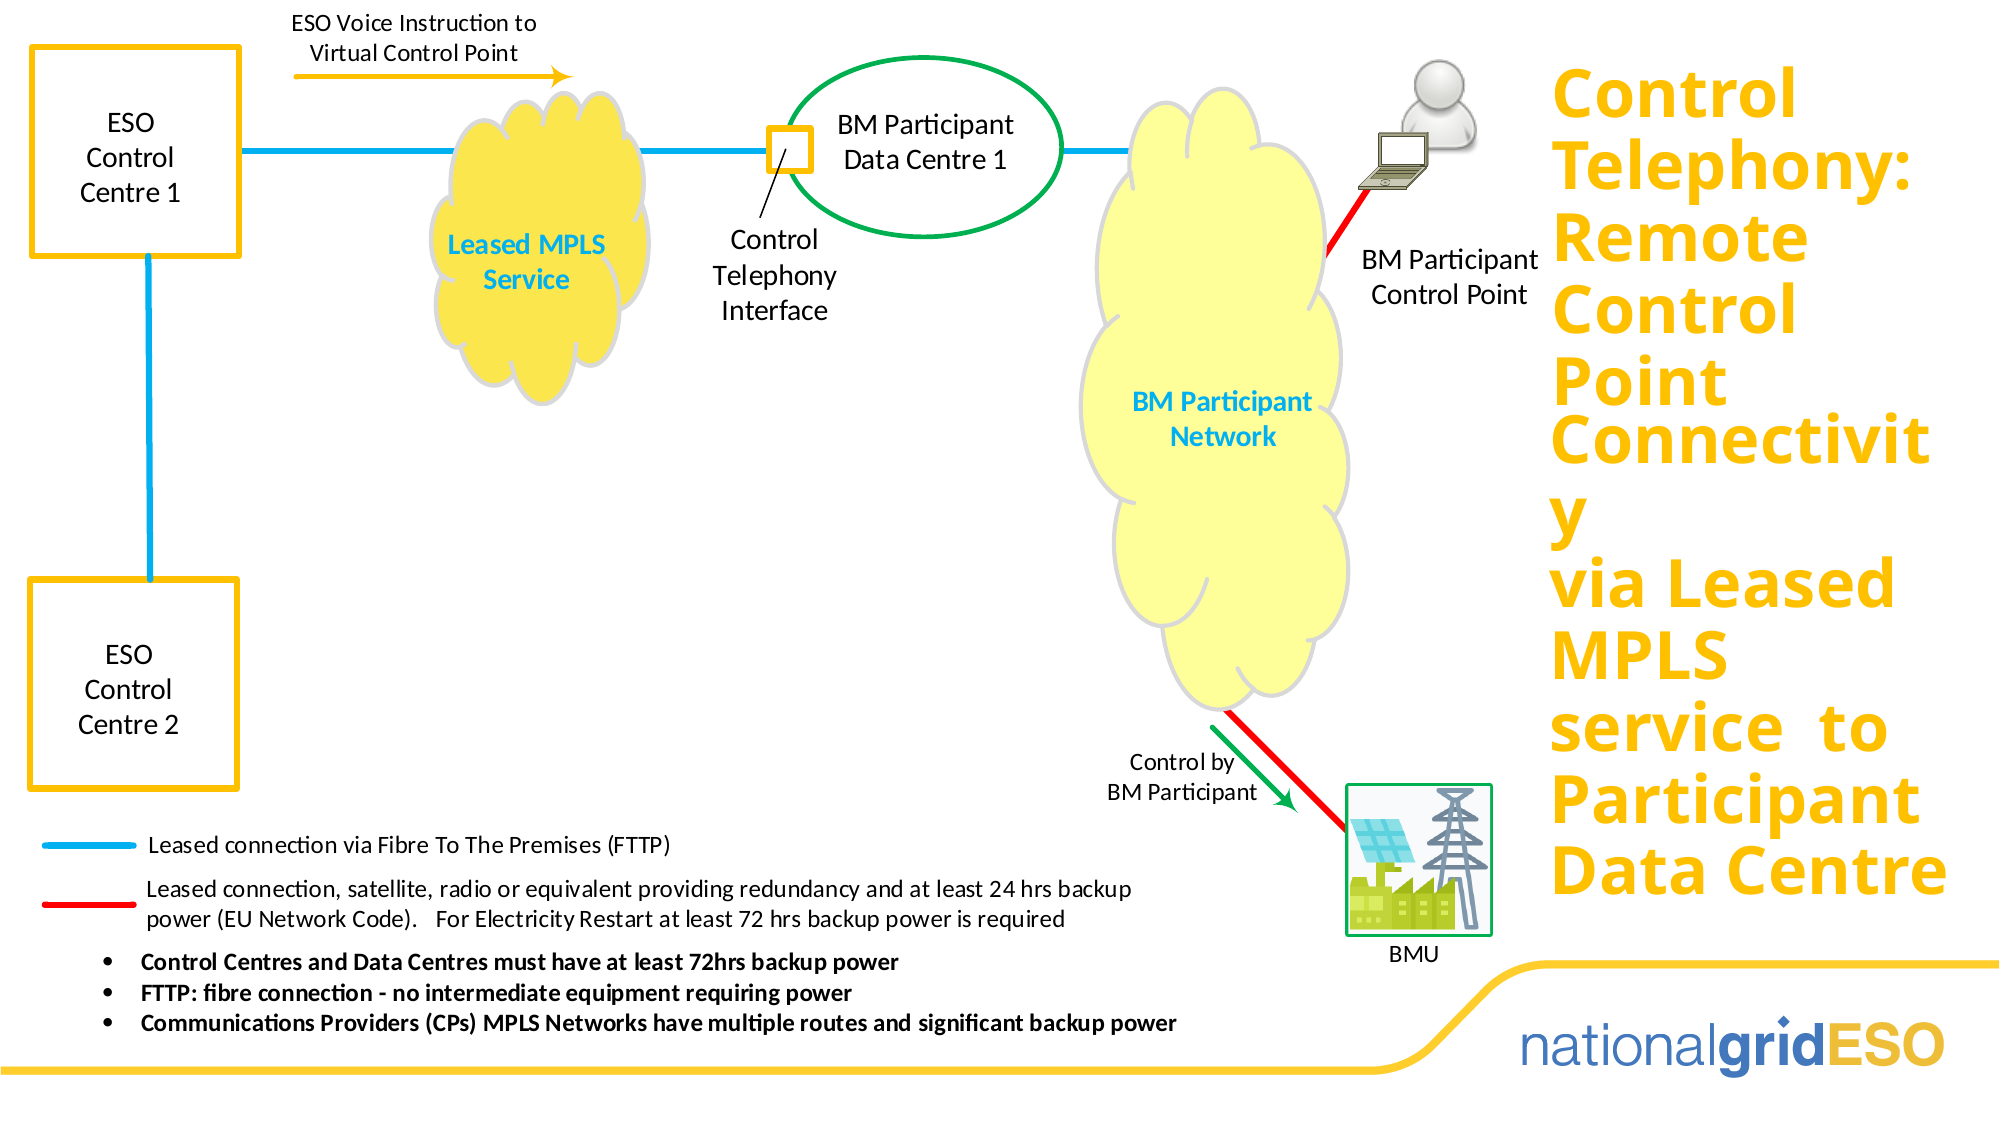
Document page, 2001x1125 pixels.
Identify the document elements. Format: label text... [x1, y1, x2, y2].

picture [0, 0, 2000, 1125]
text_box Connectivity via Leased MPLS service to Participant Data Centre [1554, 491, 1980, 824]
title Control Telephony: Remote Control Point [1554, 74, 1982, 406]
